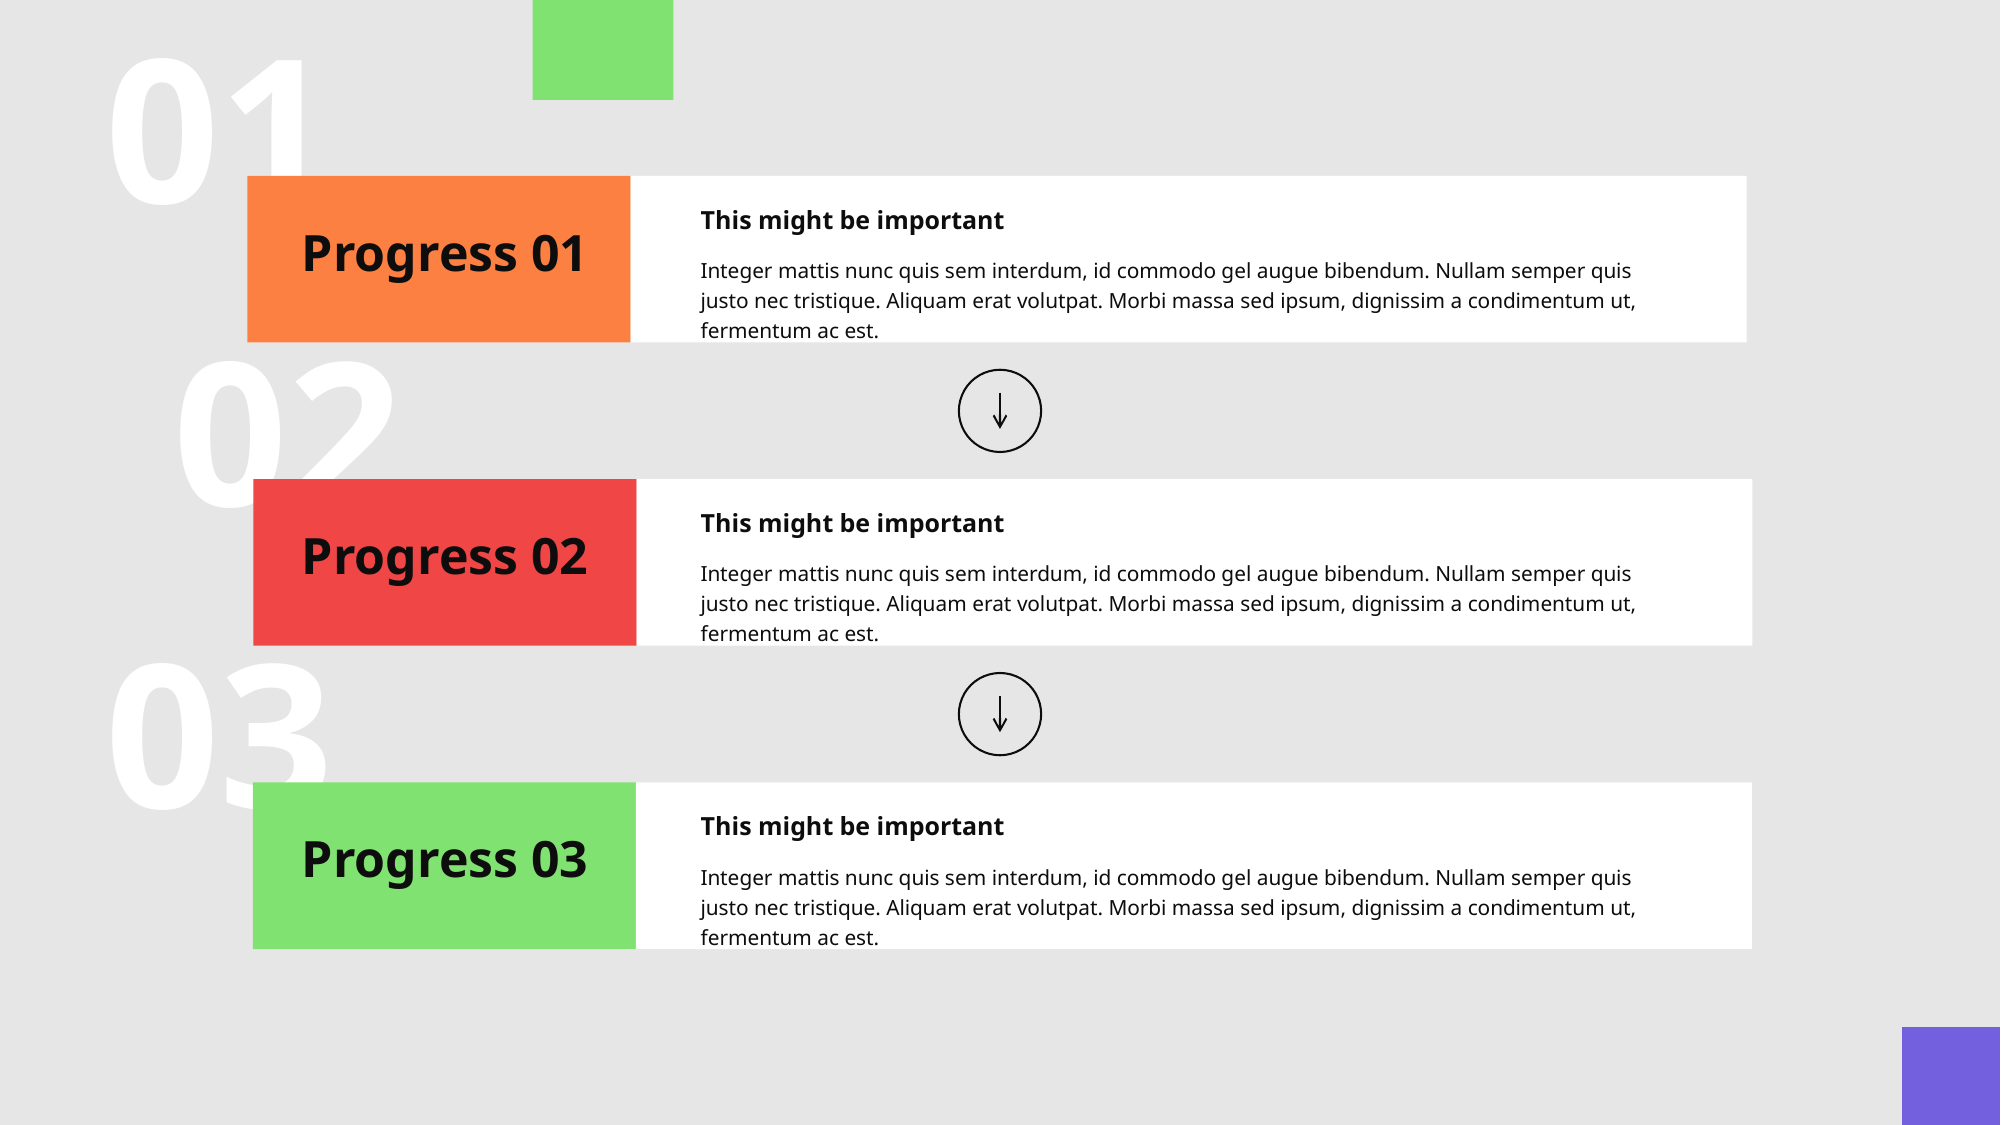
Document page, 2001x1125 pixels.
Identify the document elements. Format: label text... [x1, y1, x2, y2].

list Progress 03 [277, 827, 613, 904]
list This might be important [685, 503, 1178, 549]
list Integer mattis nunc quis sem interdum, id commodo gel augue bibendum. Nullam semper quis justo nec tristique. Aliquam erat volutpat. Morbi massa sed ipsum, dignissim a condimentum ut, fermentum ac est. [685, 245, 1693, 319]
list 03 [61, 627, 378, 886]
list Integer mattis nunc quis sem interdum, id commodo gel augue bibendum. Nullam semper quis justo nec tristique. Aliquam erat volutpat. Morbi massa sed ipsum, dignissim a condimentum ut, fermentum ac est. [685, 548, 1693, 623]
list This might be important [685, 806, 1178, 852]
list Integer mattis nunc quis sem interdum, id commodo gel augue bibendum. Nullam semper quis justo nec tristique. Aliquam erat volutpat. Morbi massa sed ipsum, dignissim a condimentum ut, fermentum ac est. [685, 851, 1693, 926]
list Progress 01 [277, 220, 613, 297]
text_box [958, 672, 1042, 756]
text_box [252, 478, 636, 647]
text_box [958, 369, 1042, 452]
list This might be important [685, 200, 1178, 246]
text_box [635, 781, 1753, 950]
text_box [636, 478, 1753, 647]
list Progress 02 [277, 523, 613, 601]
list 01 [61, 23, 378, 282]
text_box [252, 781, 635, 950]
list 02 [130, 326, 447, 585]
text_box [246, 175, 630, 343]
text_box [630, 175, 1748, 343]
